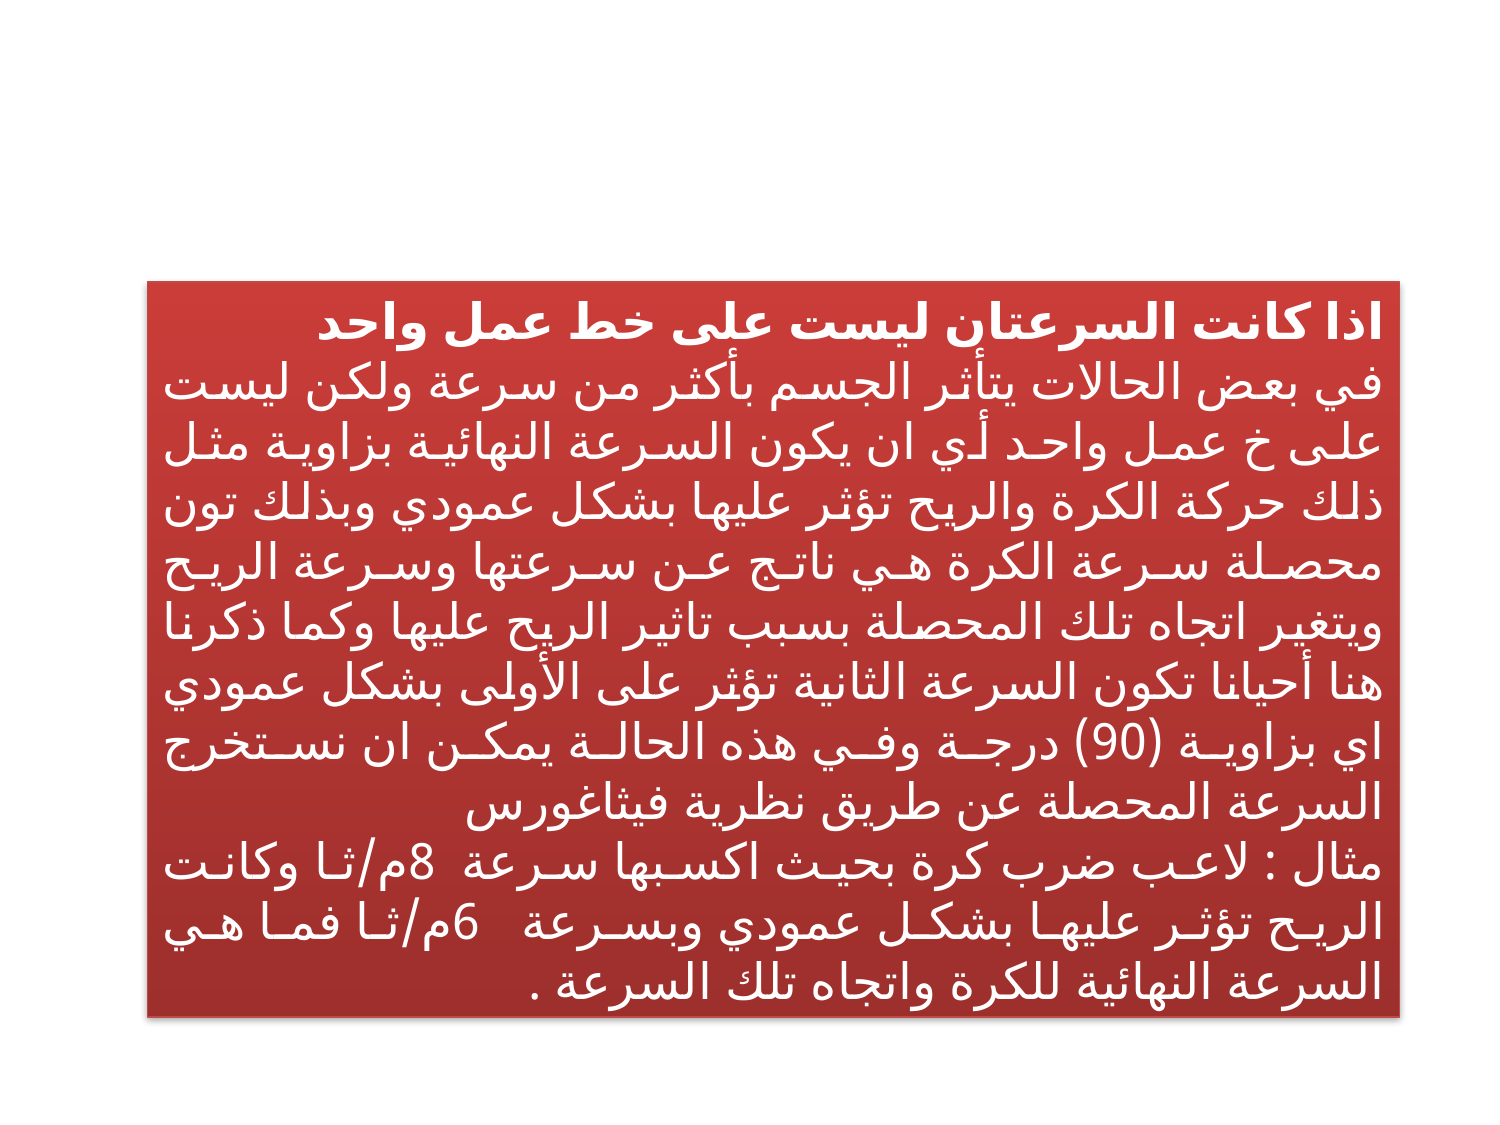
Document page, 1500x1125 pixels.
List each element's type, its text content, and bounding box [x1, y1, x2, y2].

text_box اذا كانت السرعتان ليست على خط عمل واحد في بعض الحالات يتأثر الجسم بأكثر من سرعة ولكن ليست على خ عمل واحد أي ان يكون السرعة النهائية بزاوية مثل ذلك حركة الكرة والريح تؤثر عليها بشكل عمودي وبذلك تون محصلة سرعة الكرة هي ناتج عن سرعتها وسرعة الريح ويتغير اتجاه تلك المحصلة بسبب تاثير الريح عليها وكما ذكرنا هنا أحيانا تكون السرعة الثانية تؤثر على الأولى بشكل عمودي اي بزاوية (90) درجة وفي هذه الحالة يمكن ان نستخرج السرعة المحصلة عن طريق نظرية فيثاغورس مثال : لاعب ضرب كرة بحيث اكسبها سرعة 8م/ثا وكانت الريح تؤثر عليها بشكل عمودي وبسرعة 6م/ثا فما هي السرعة النهائية للكرة واتجاه تلك السرعة . [147, 281, 1400, 1018]
